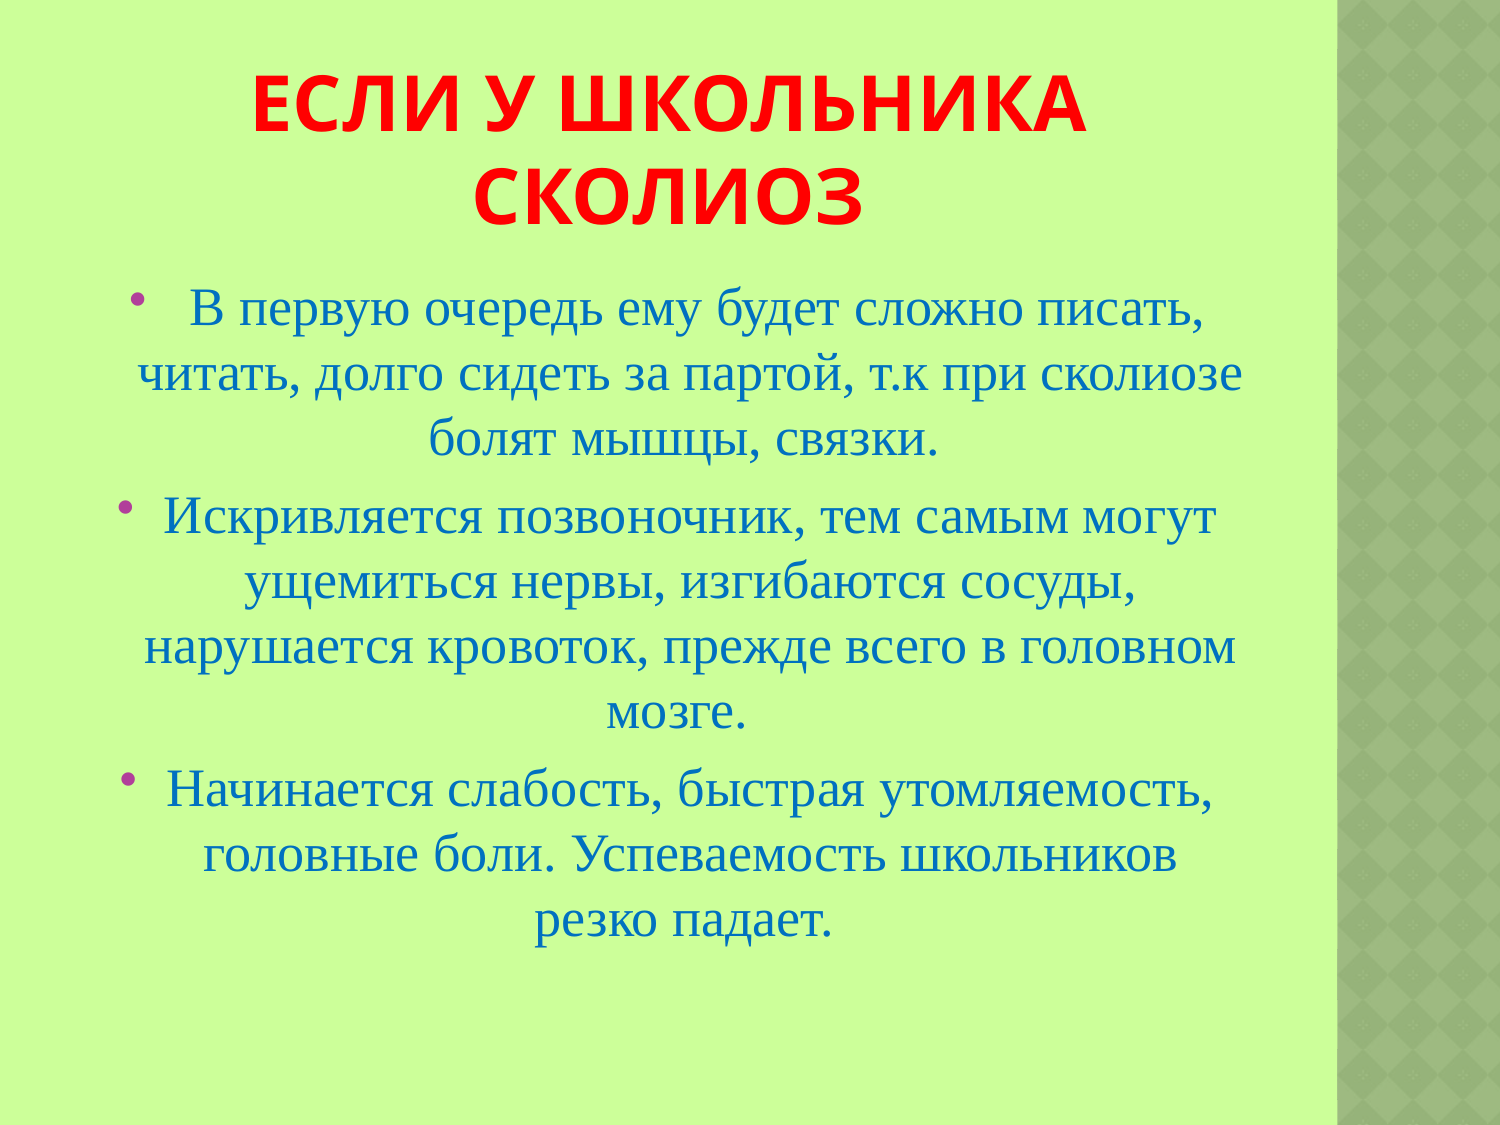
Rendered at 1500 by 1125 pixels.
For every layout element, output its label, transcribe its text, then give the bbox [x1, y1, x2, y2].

list В первую очередь ему будет сложно писать, читать, долго сидеть за партой, т.к при сколиозе болят мышцы, связки. Искривляется позвоночник, тем самым могут ущемиться нервы, изгибаются сосуды, нарушается кровоток, прежде всего в головном мозге. Начинается слабость, быстрая утомляемость, головные боли. Успеваемость школьников резко падает. [75, 264, 1263, 1059]
title Если у школьника сколиоз [75, 52, 1263, 240]
